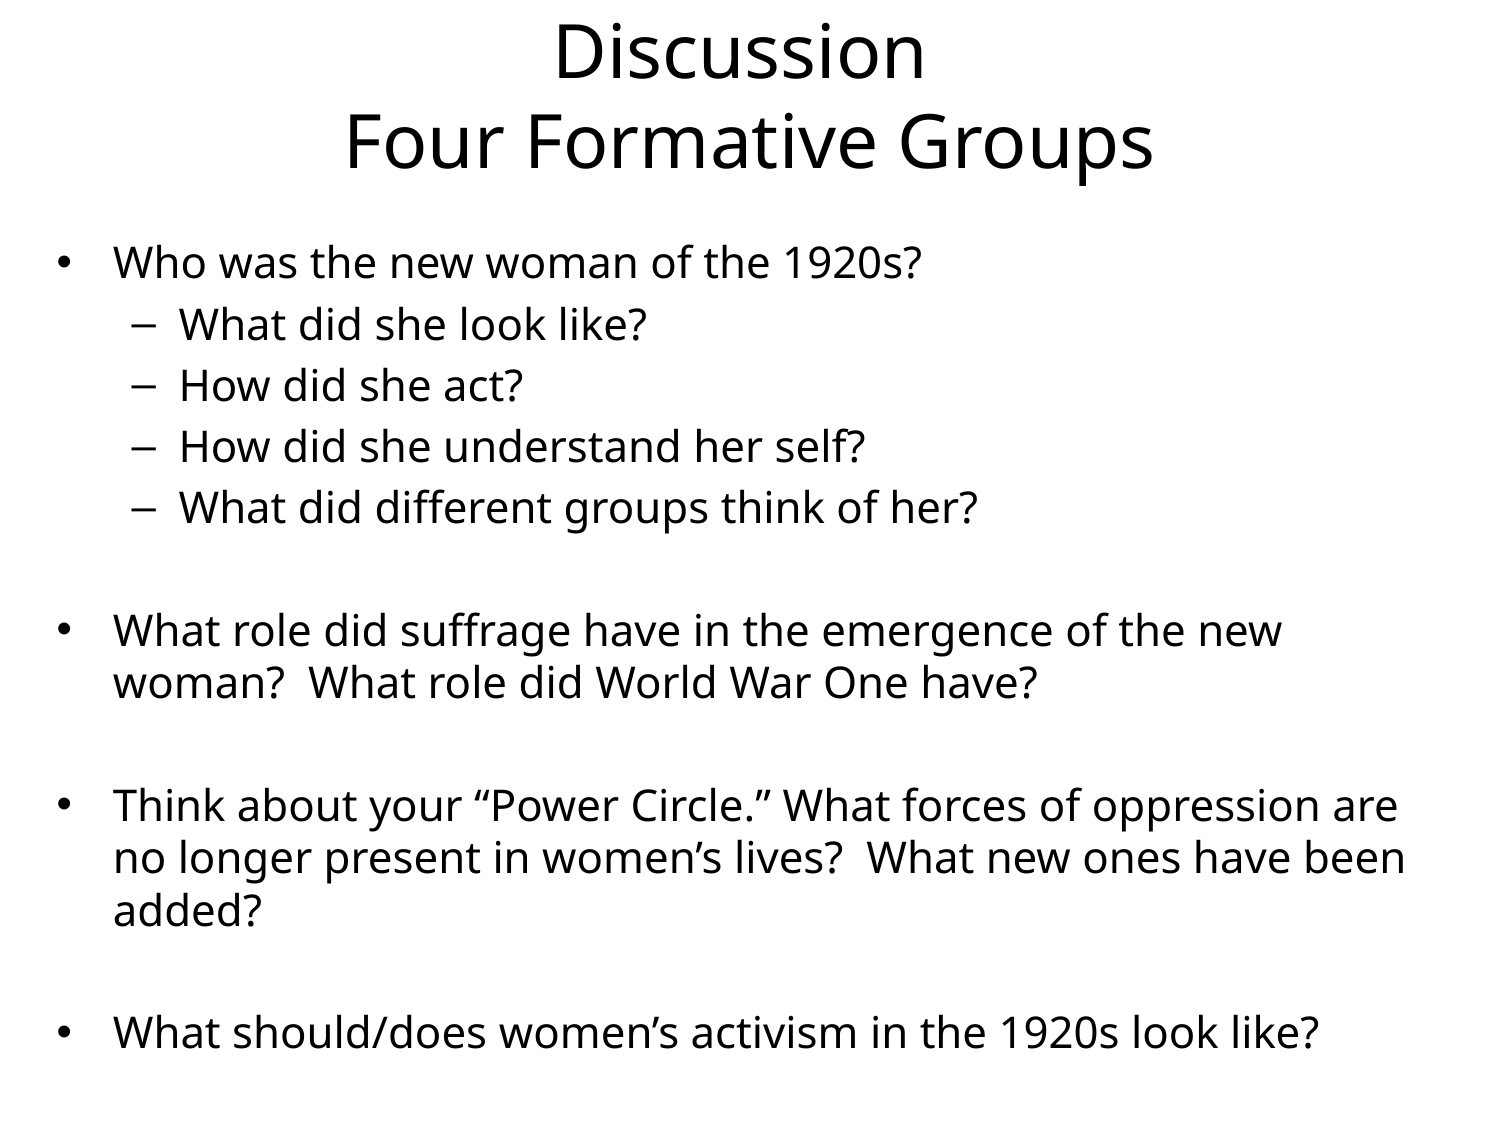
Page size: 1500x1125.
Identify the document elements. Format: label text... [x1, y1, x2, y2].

list Who was the new woman of the 1920s? What did she look like? How did she act? How did she understand her self? What did different groups think of her? What role did suffrage have in the emergence of the new woman? What role did World War One have? Think about your “Power Circle.” What forces of oppression are no longer present in women’s lives? What new ones have been added? What should/does women’s activism in the 1920s look like? [41, 227, 1469, 1080]
title Discussion Four Formative Groups [75, 0, 1425, 188]
